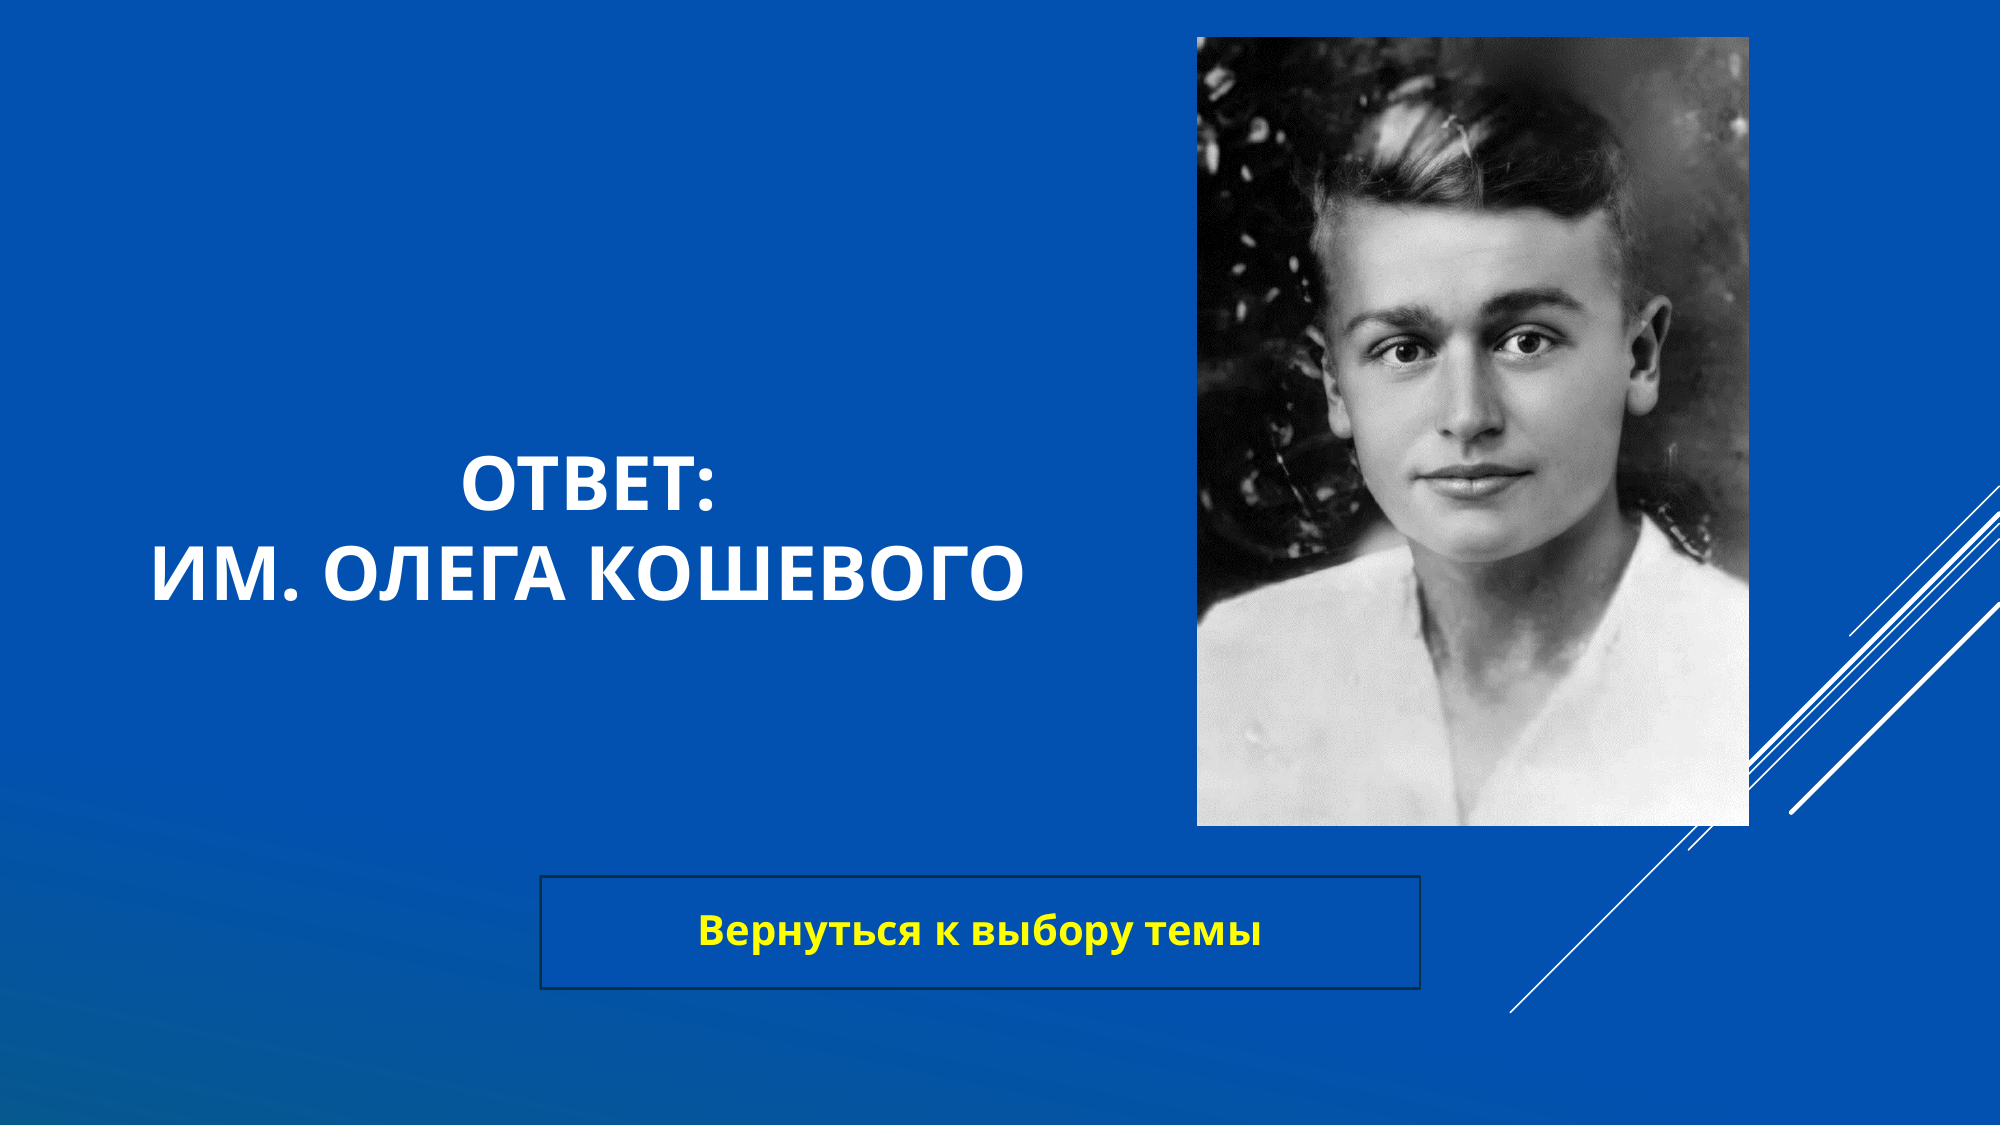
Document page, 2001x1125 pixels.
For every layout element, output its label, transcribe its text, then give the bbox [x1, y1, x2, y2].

picture [1197, 37, 1749, 827]
title Ответ: им. Олега кошевого [0, 315, 1197, 735]
